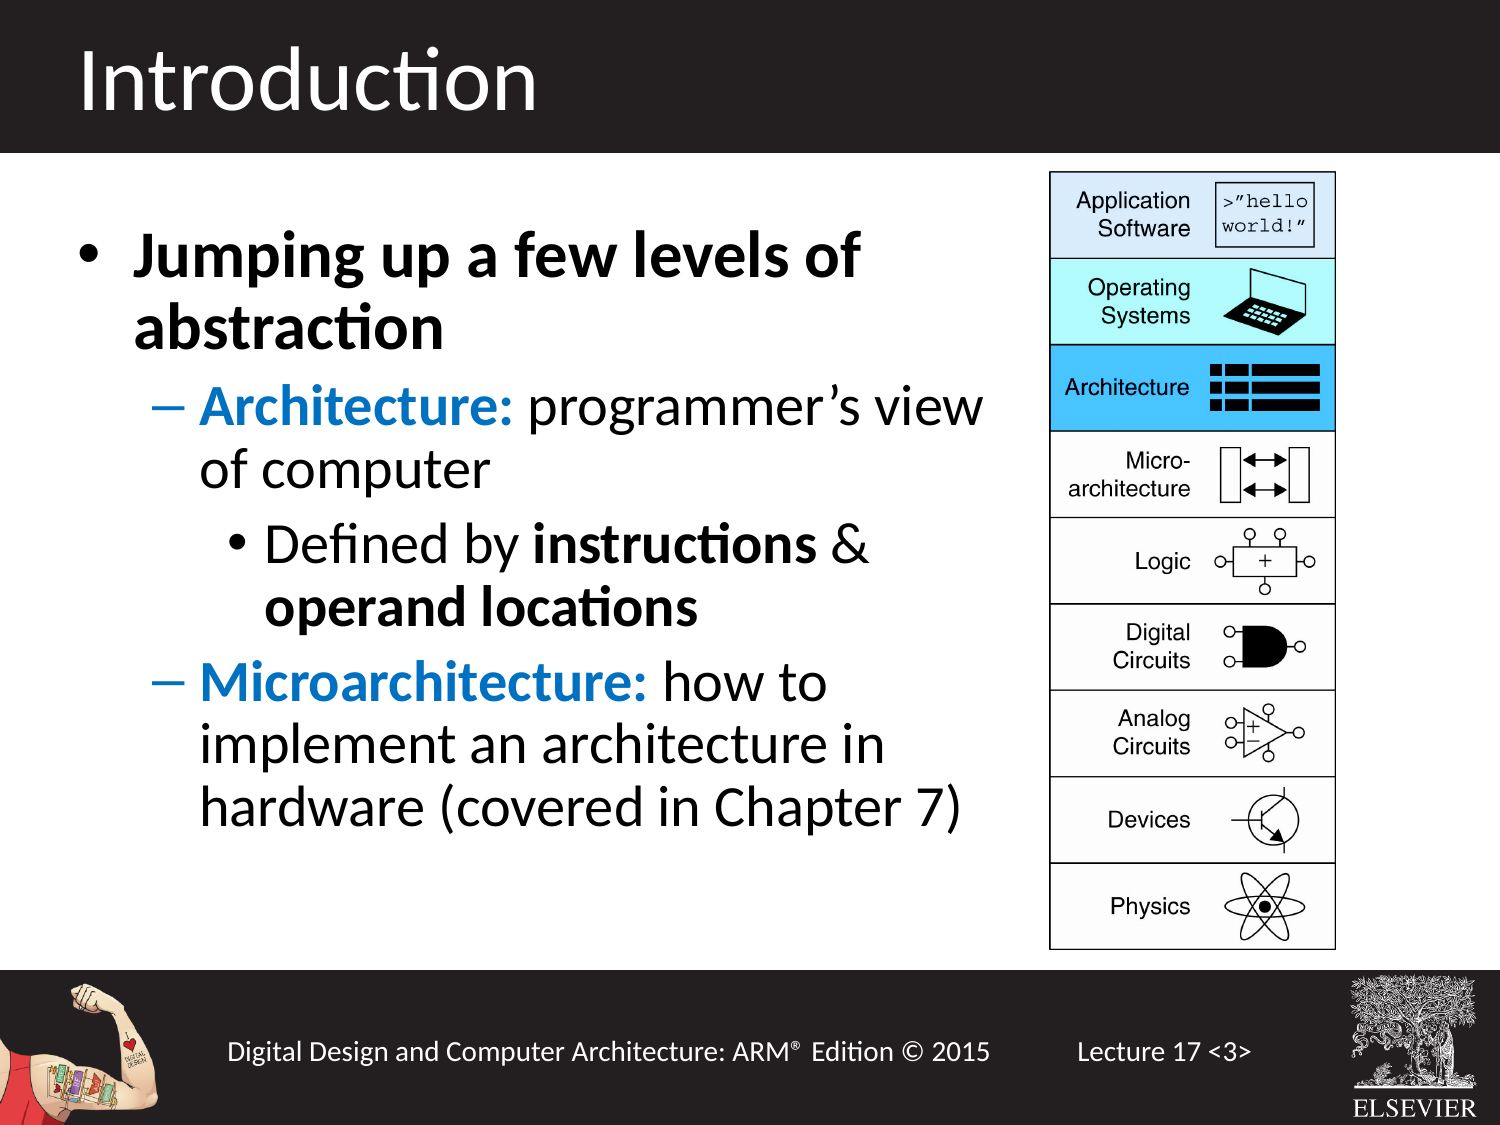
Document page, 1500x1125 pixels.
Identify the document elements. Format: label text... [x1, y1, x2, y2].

text_box Introduction [62, 11, 1363, 136]
list Jumping up a few levels of abstraction Architecture: programmer’s view of computer Defined by instructions & operand locations Microarchitecture: how to implement an architecture in hardware (covered in Chapter 7) [62, 212, 1000, 1025]
picture [1049, 169, 1337, 951]
picture [0, 979, 163, 1125]
picture [1350, 974, 1477, 1117]
